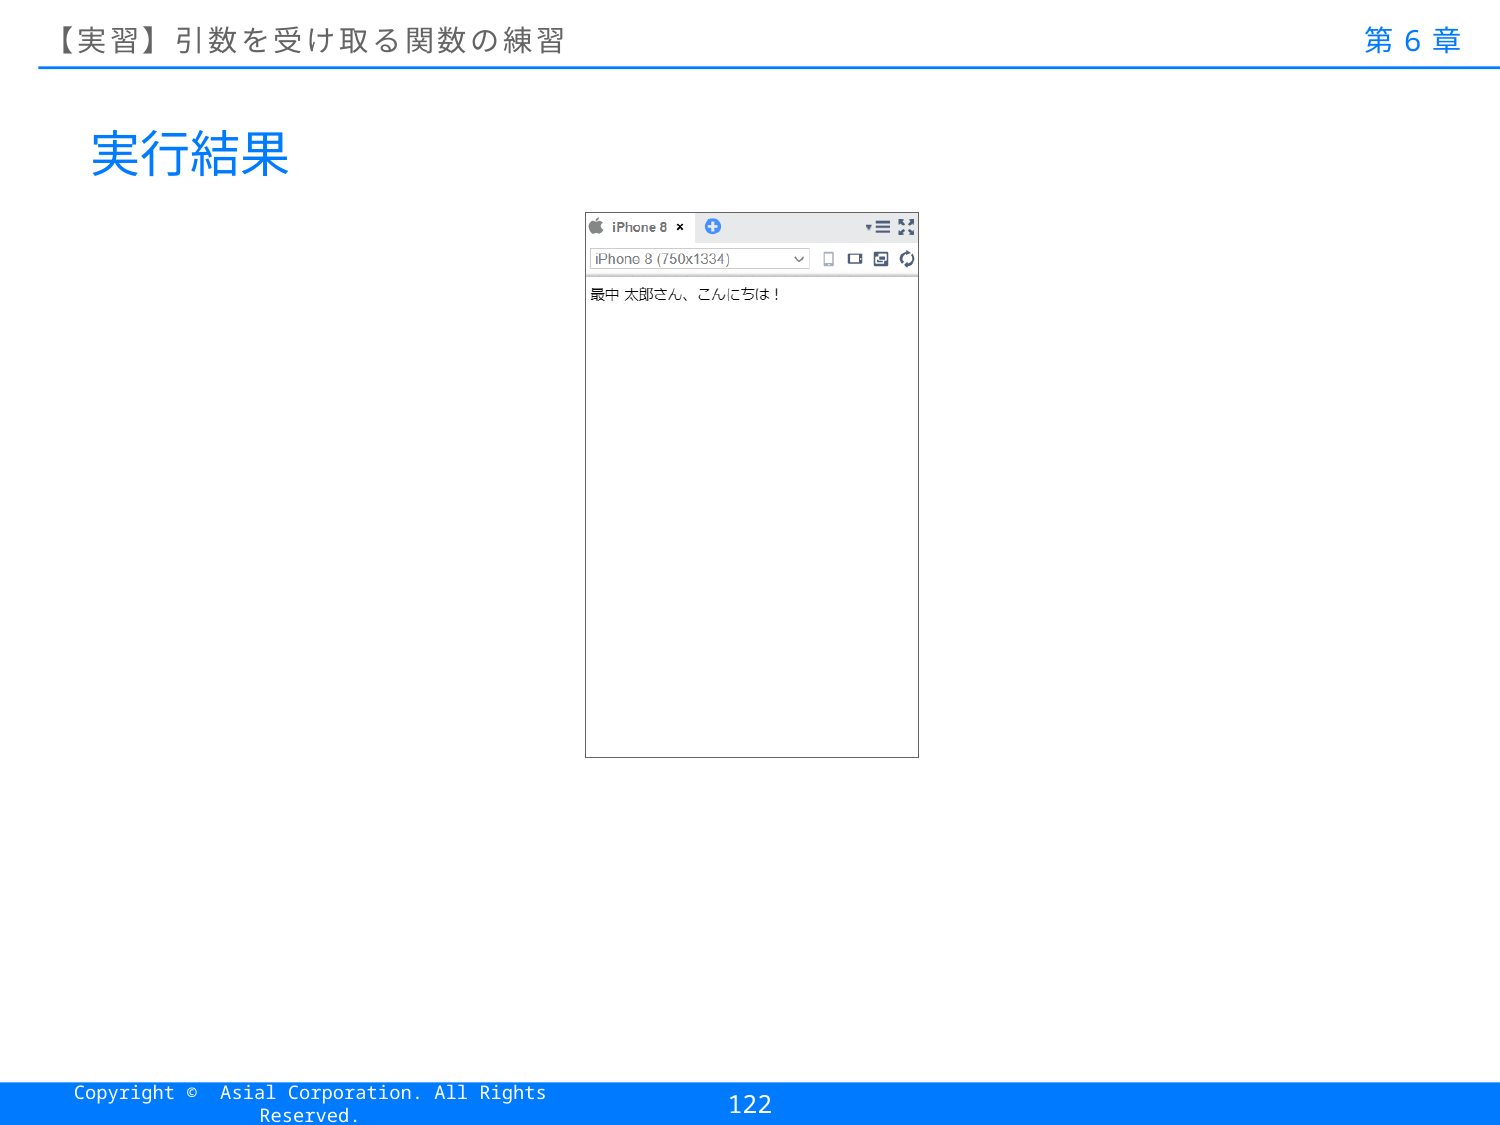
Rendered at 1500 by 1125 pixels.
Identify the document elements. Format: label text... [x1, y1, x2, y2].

list 実行結果 [75, 84, 1425, 988]
title 【実習】引数を受け取る関数の練習 [29, 7, 702, 72]
picture [584, 212, 919, 758]
slide_number 122 [581, 1075, 919, 1125]
list 第6章 [702, 7, 1477, 72]
